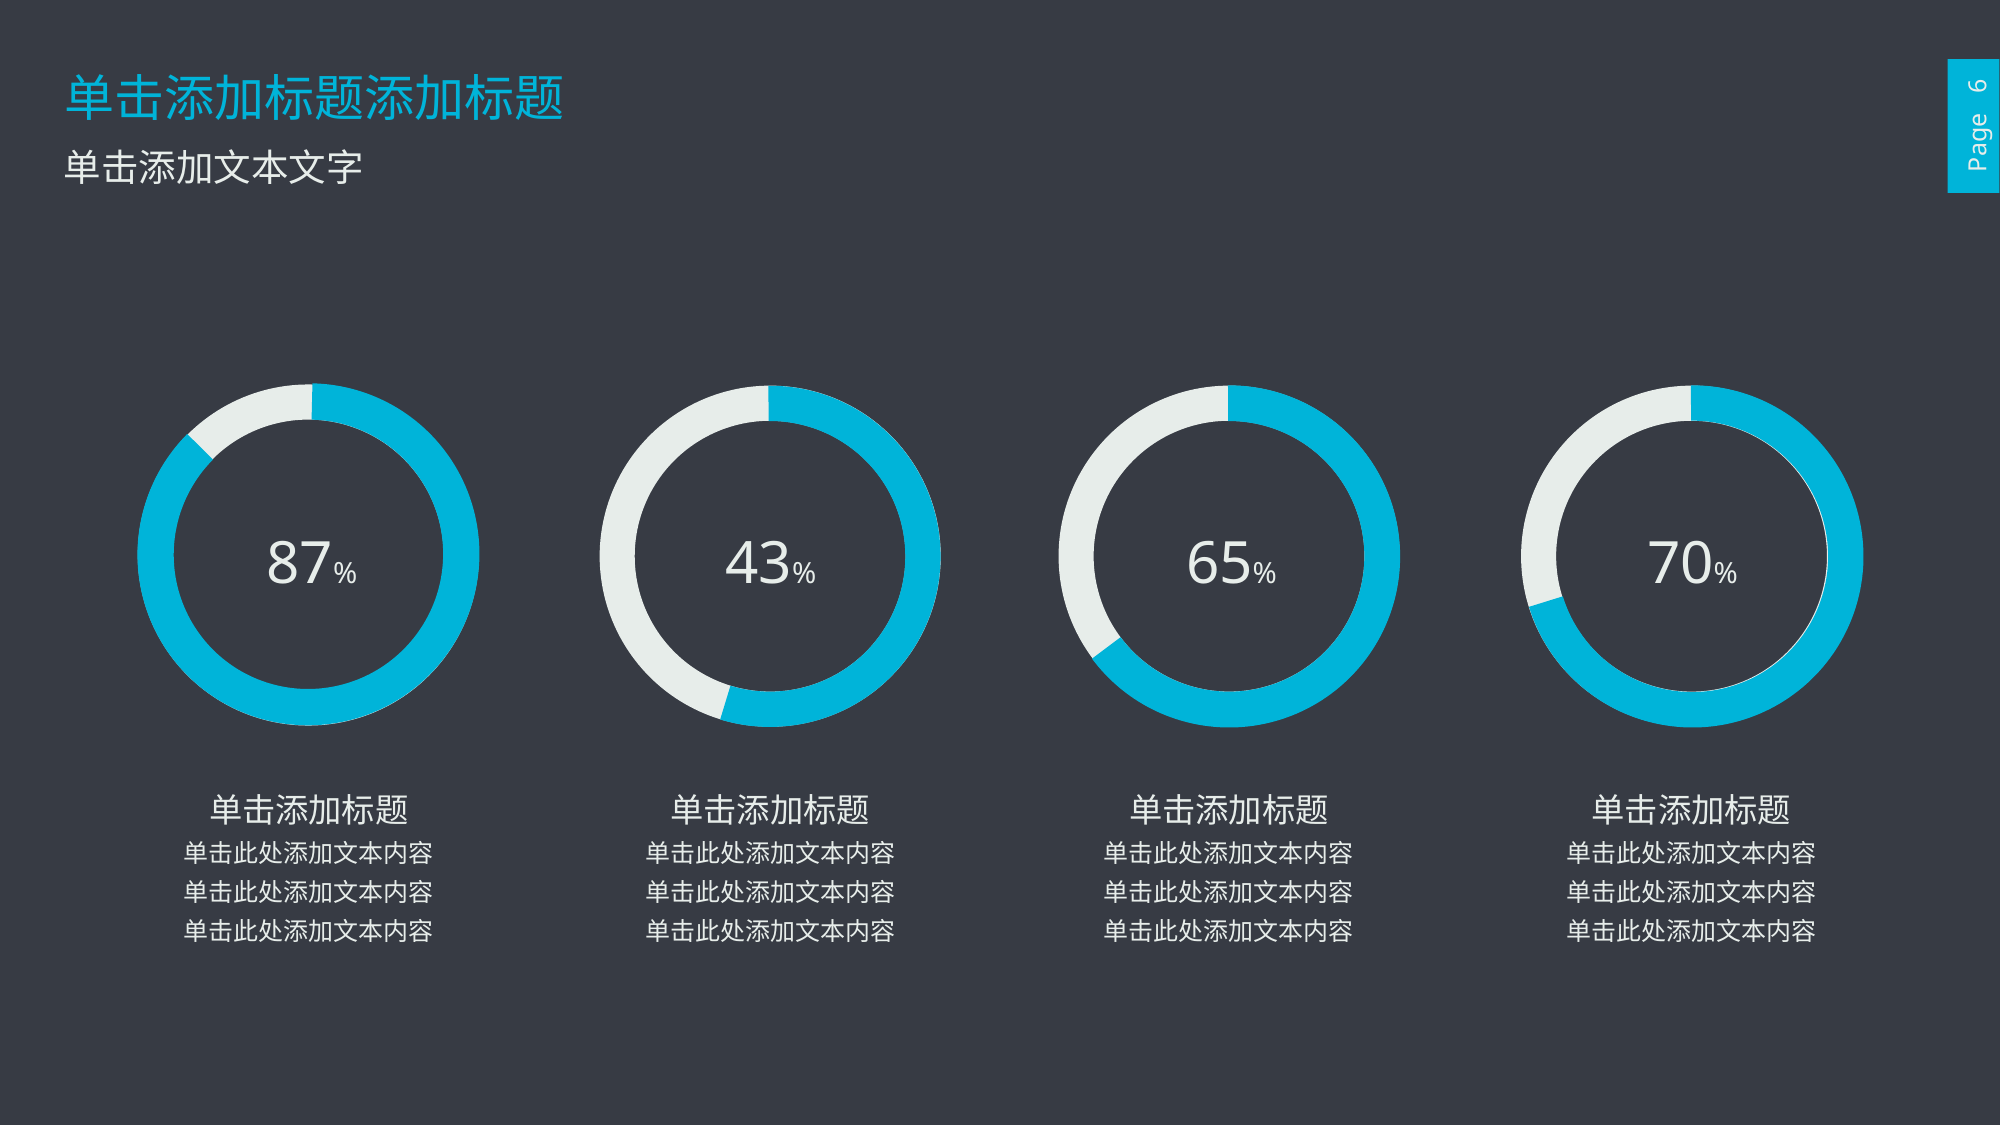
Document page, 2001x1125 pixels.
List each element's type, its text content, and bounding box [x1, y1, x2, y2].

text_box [1087, 781, 1371, 955]
text_box Page 6 [1953, 64, 1999, 187]
text_box 单击添加标题添加标题 [49, 59, 580, 134]
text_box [137, 383, 480, 726]
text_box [599, 385, 941, 727]
text_box [1947, 58, 2000, 194]
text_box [1521, 385, 1864, 728]
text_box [1057, 385, 1401, 728]
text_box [628, 781, 912, 955]
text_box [167, 781, 451, 955]
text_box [1550, 781, 1833, 955]
text_box 单击添加文本文字 [48, 136, 379, 197]
